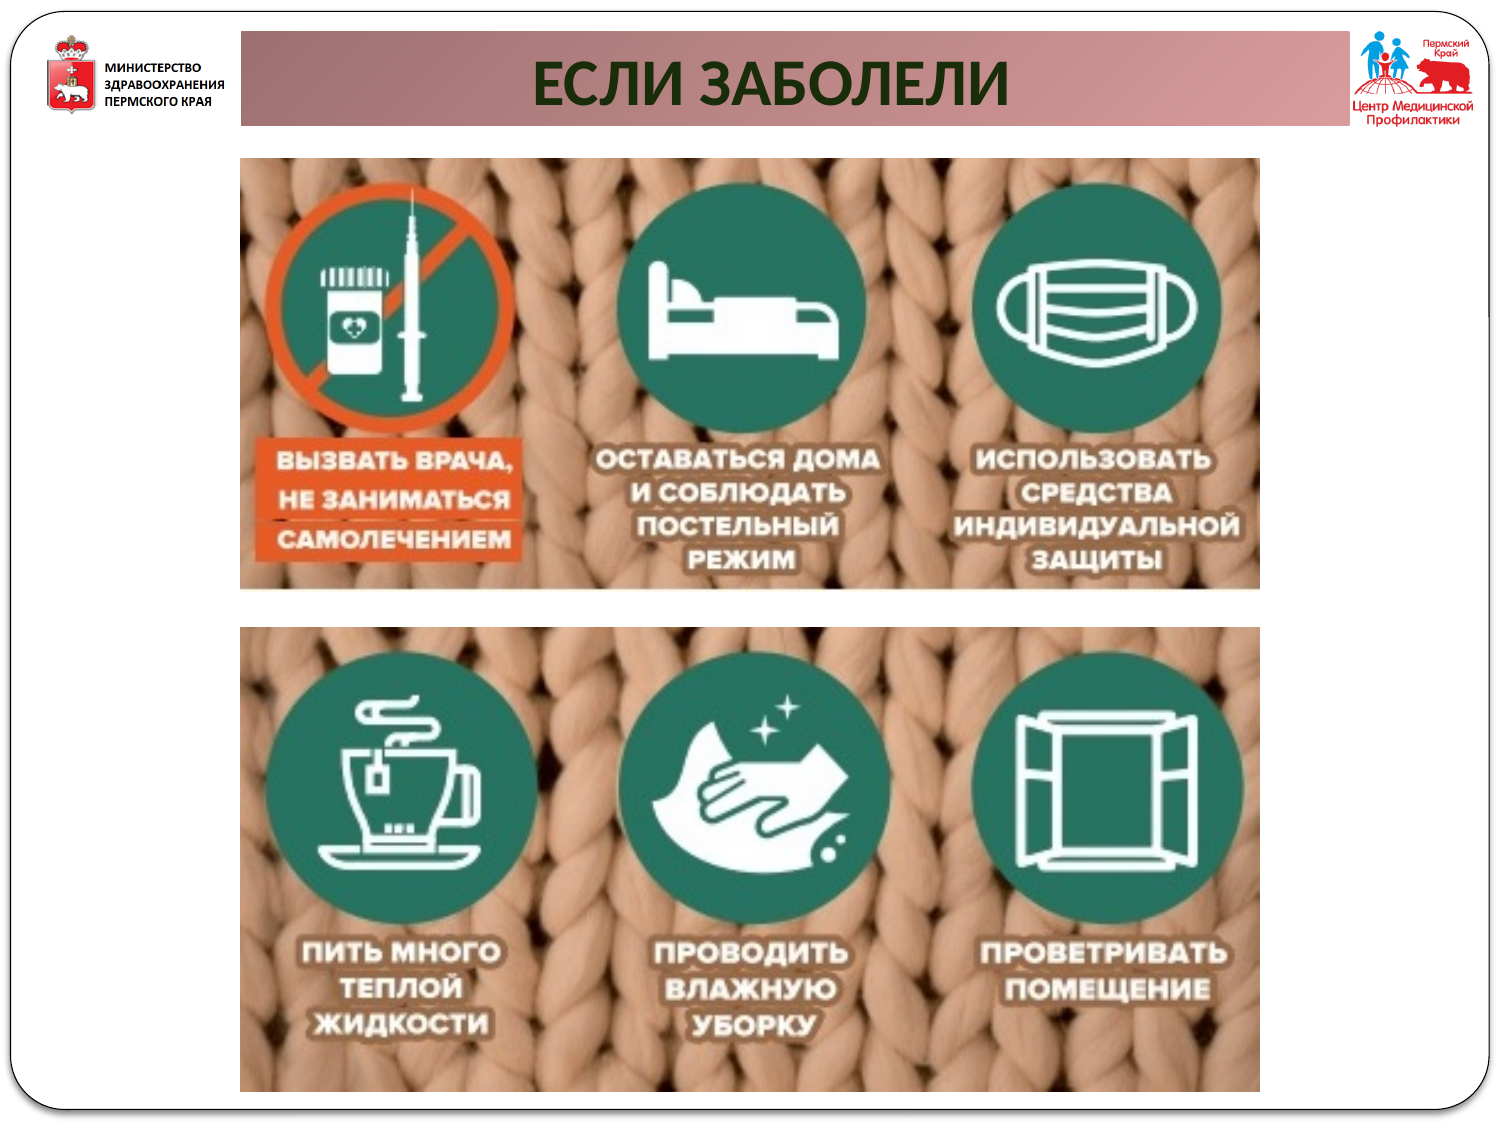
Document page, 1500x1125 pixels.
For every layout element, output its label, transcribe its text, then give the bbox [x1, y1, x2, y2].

picture [240, 157, 1260, 592]
picture [1353, 30, 1473, 128]
picture [37, 30, 242, 128]
text_box ЕСЛИ ЗАБОЛЕЛИ [242, 31, 1350, 126]
picture [240, 626, 1260, 1093]
